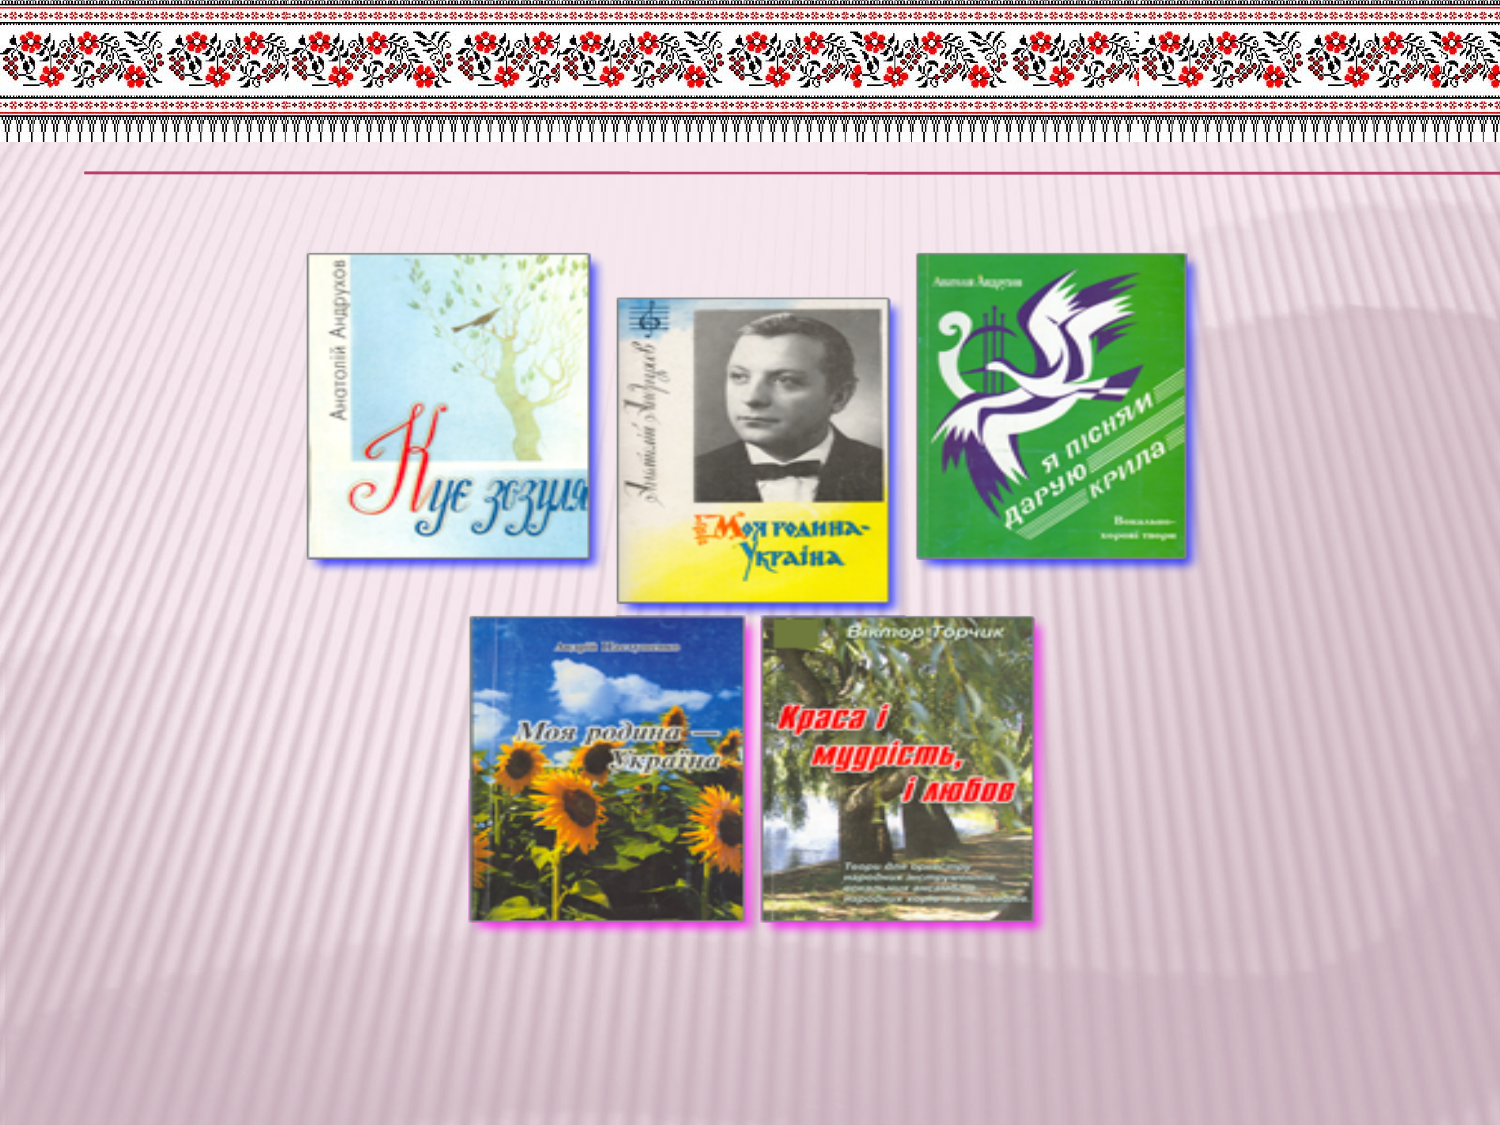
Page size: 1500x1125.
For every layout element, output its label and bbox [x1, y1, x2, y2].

picture [288, 231, 1211, 941]
picture [0, 0, 1500, 142]
